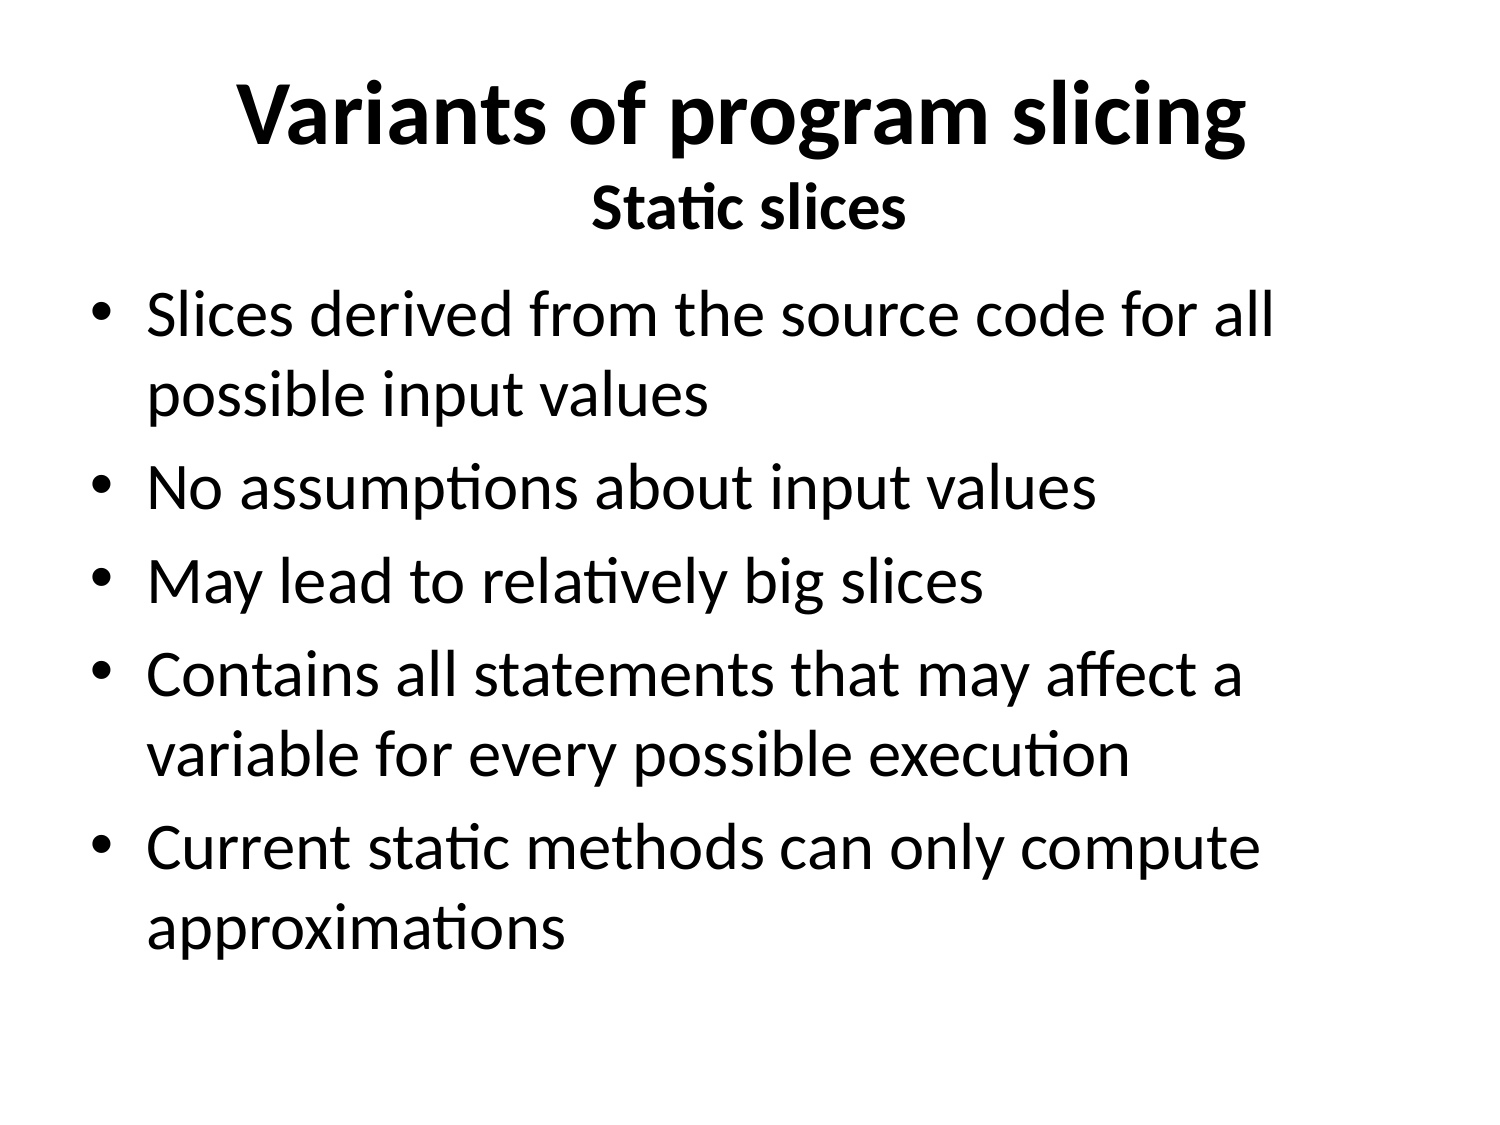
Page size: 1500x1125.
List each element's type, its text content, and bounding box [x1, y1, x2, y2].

text_box Variants of program slicing Static slices [74, 45, 1425, 233]
text_box Slices derived from the source code for all possible input values No assumptions about input values May lead to relatively big slices Contains all statements that may affect a variable for every possible execution Current static methods can only compute approximations [74, 262, 1425, 988]
